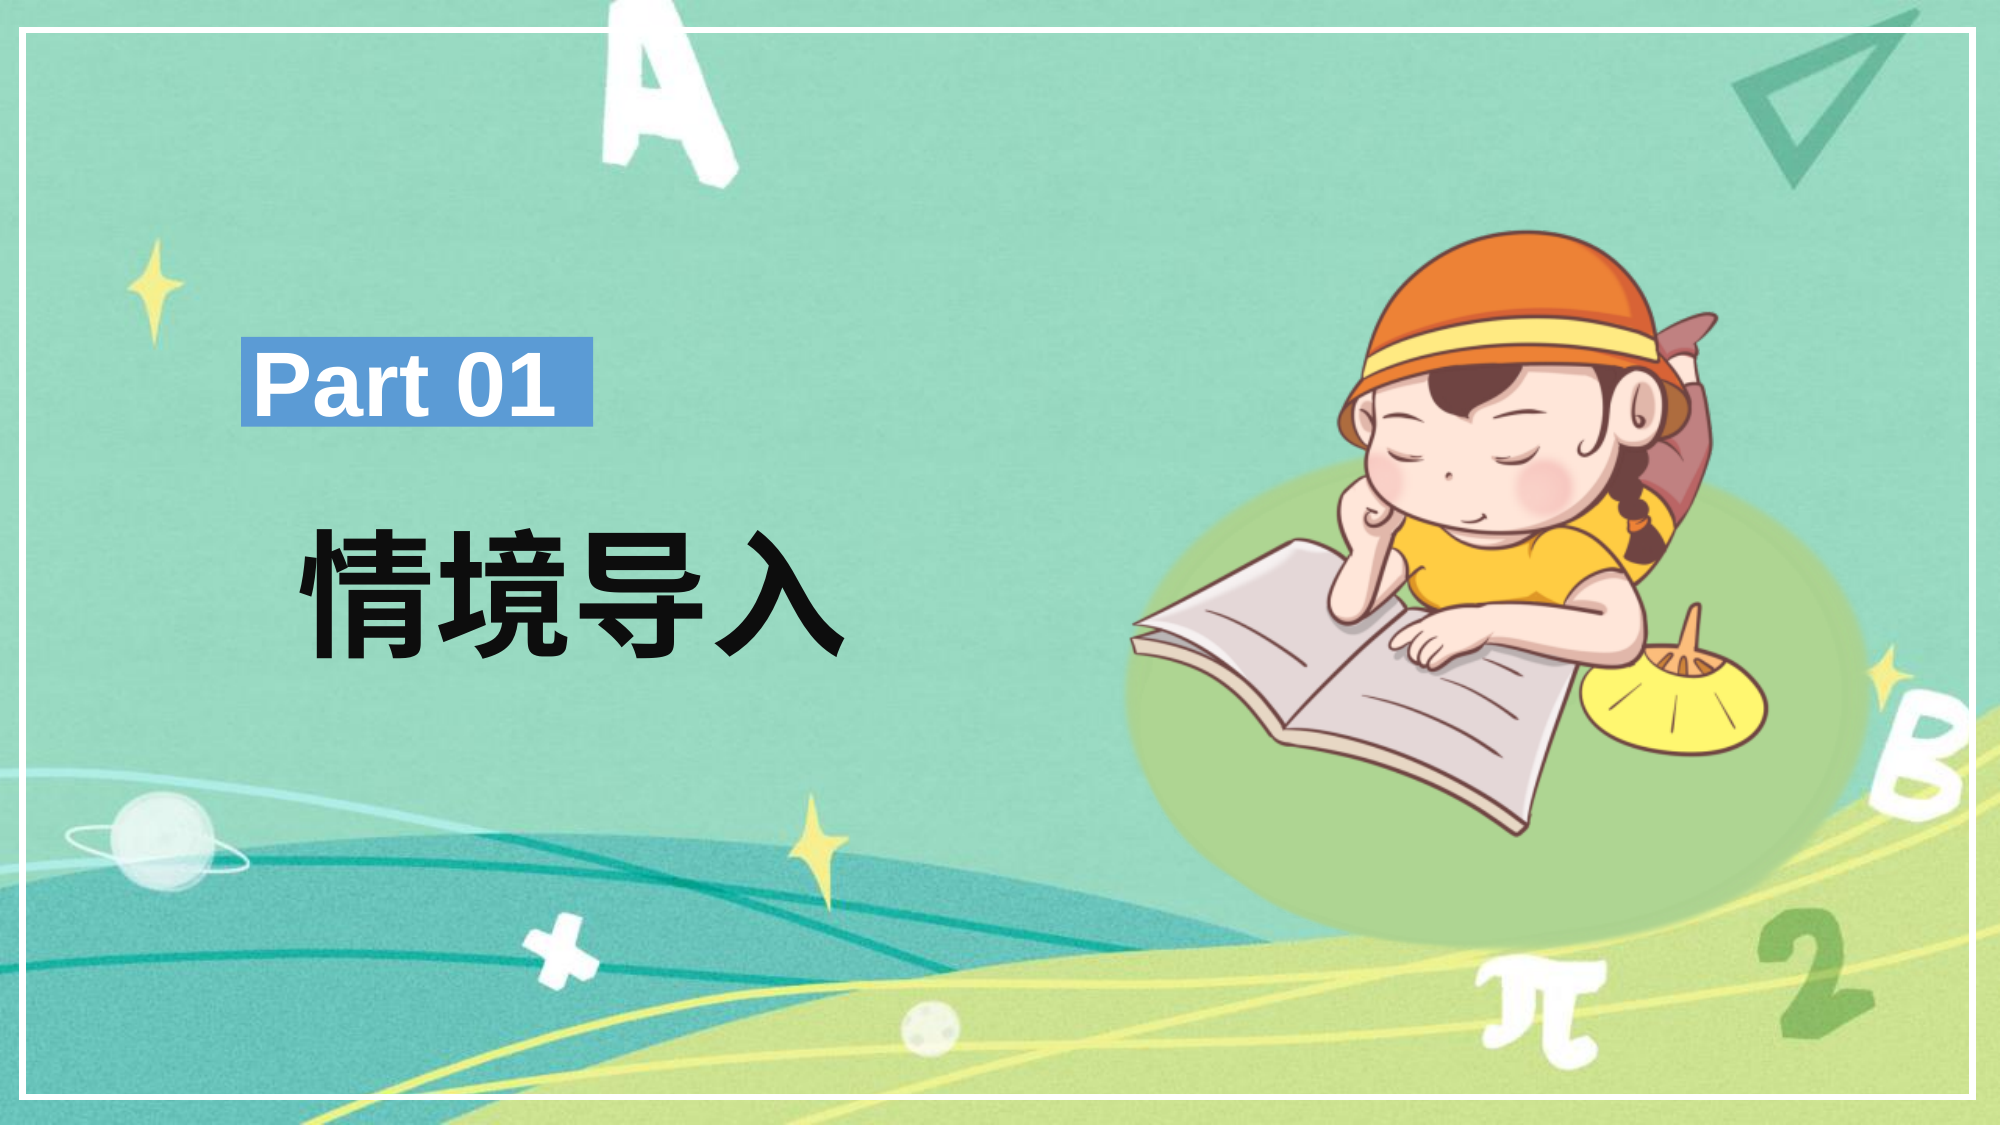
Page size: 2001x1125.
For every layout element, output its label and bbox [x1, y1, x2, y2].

text_box [236, 317, 612, 444]
picture [0, 0, 2000, 1125]
